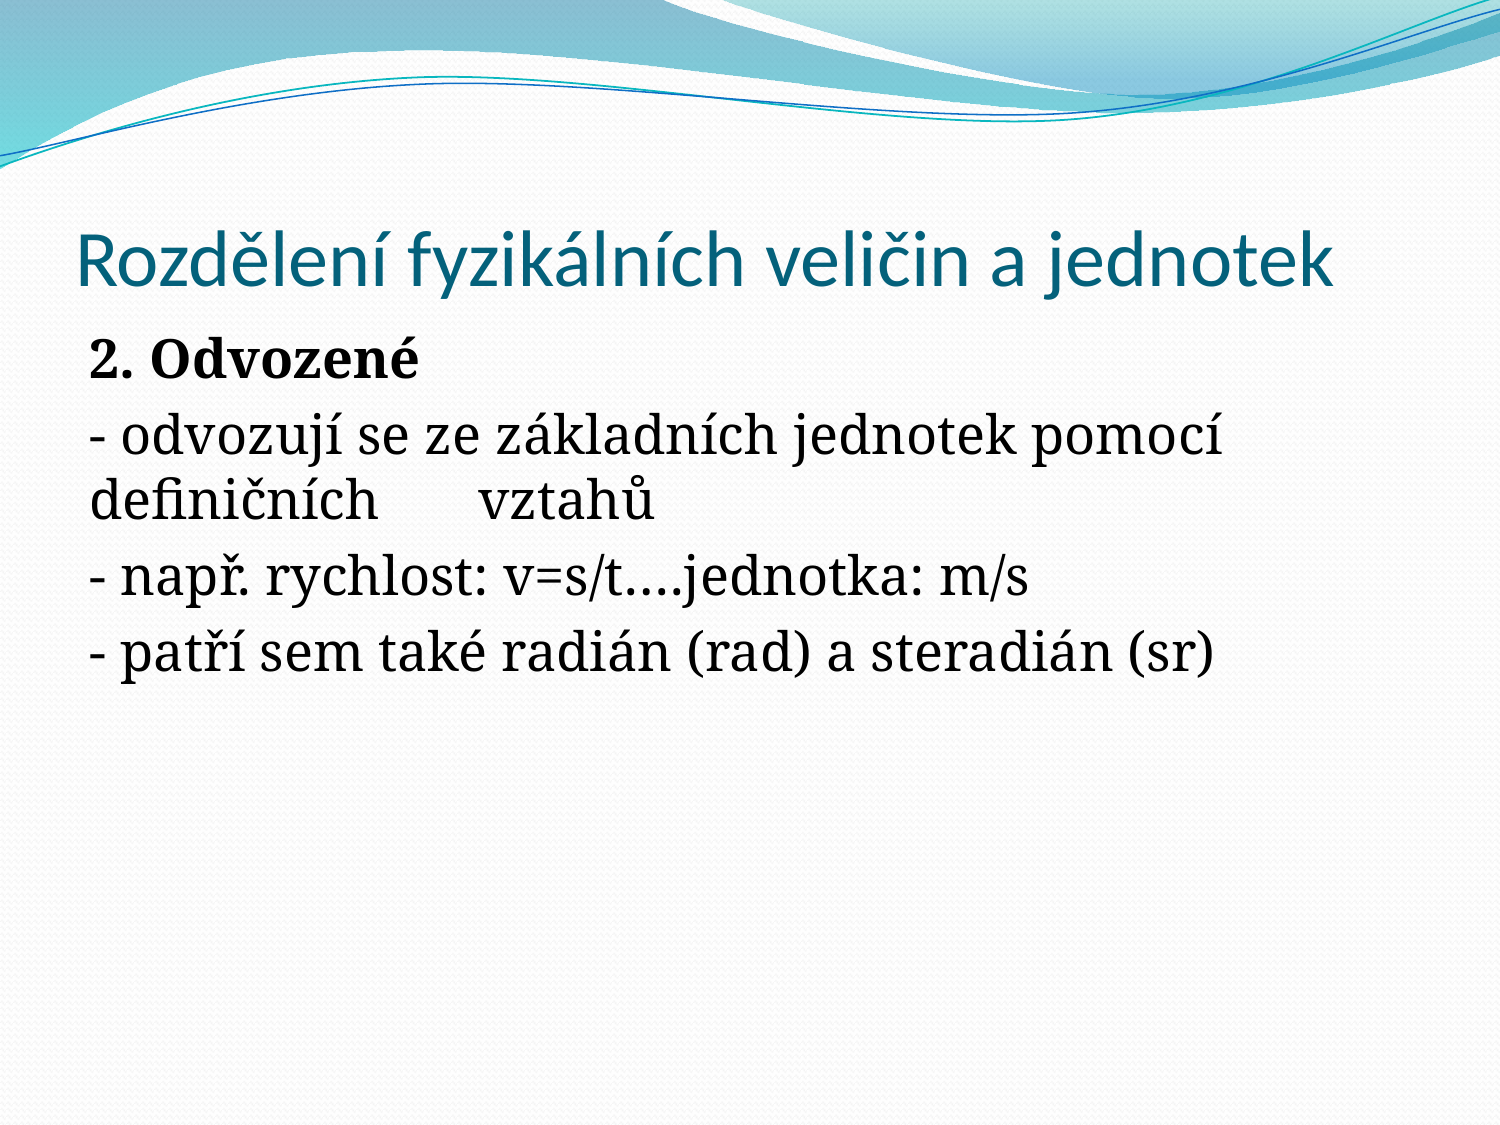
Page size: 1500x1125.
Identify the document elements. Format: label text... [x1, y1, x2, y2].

list 2. Odvozené - odvozují se ze základních jednotek pomocí definičních vztahů - např. rychlost: v=s/t….jednotka: m/s - patří sem také radián (rad) a steradián (sr) [75, 317, 1425, 1038]
title Rozdělení fyzikálních veličin a jednotek [75, 115, 1425, 303]
